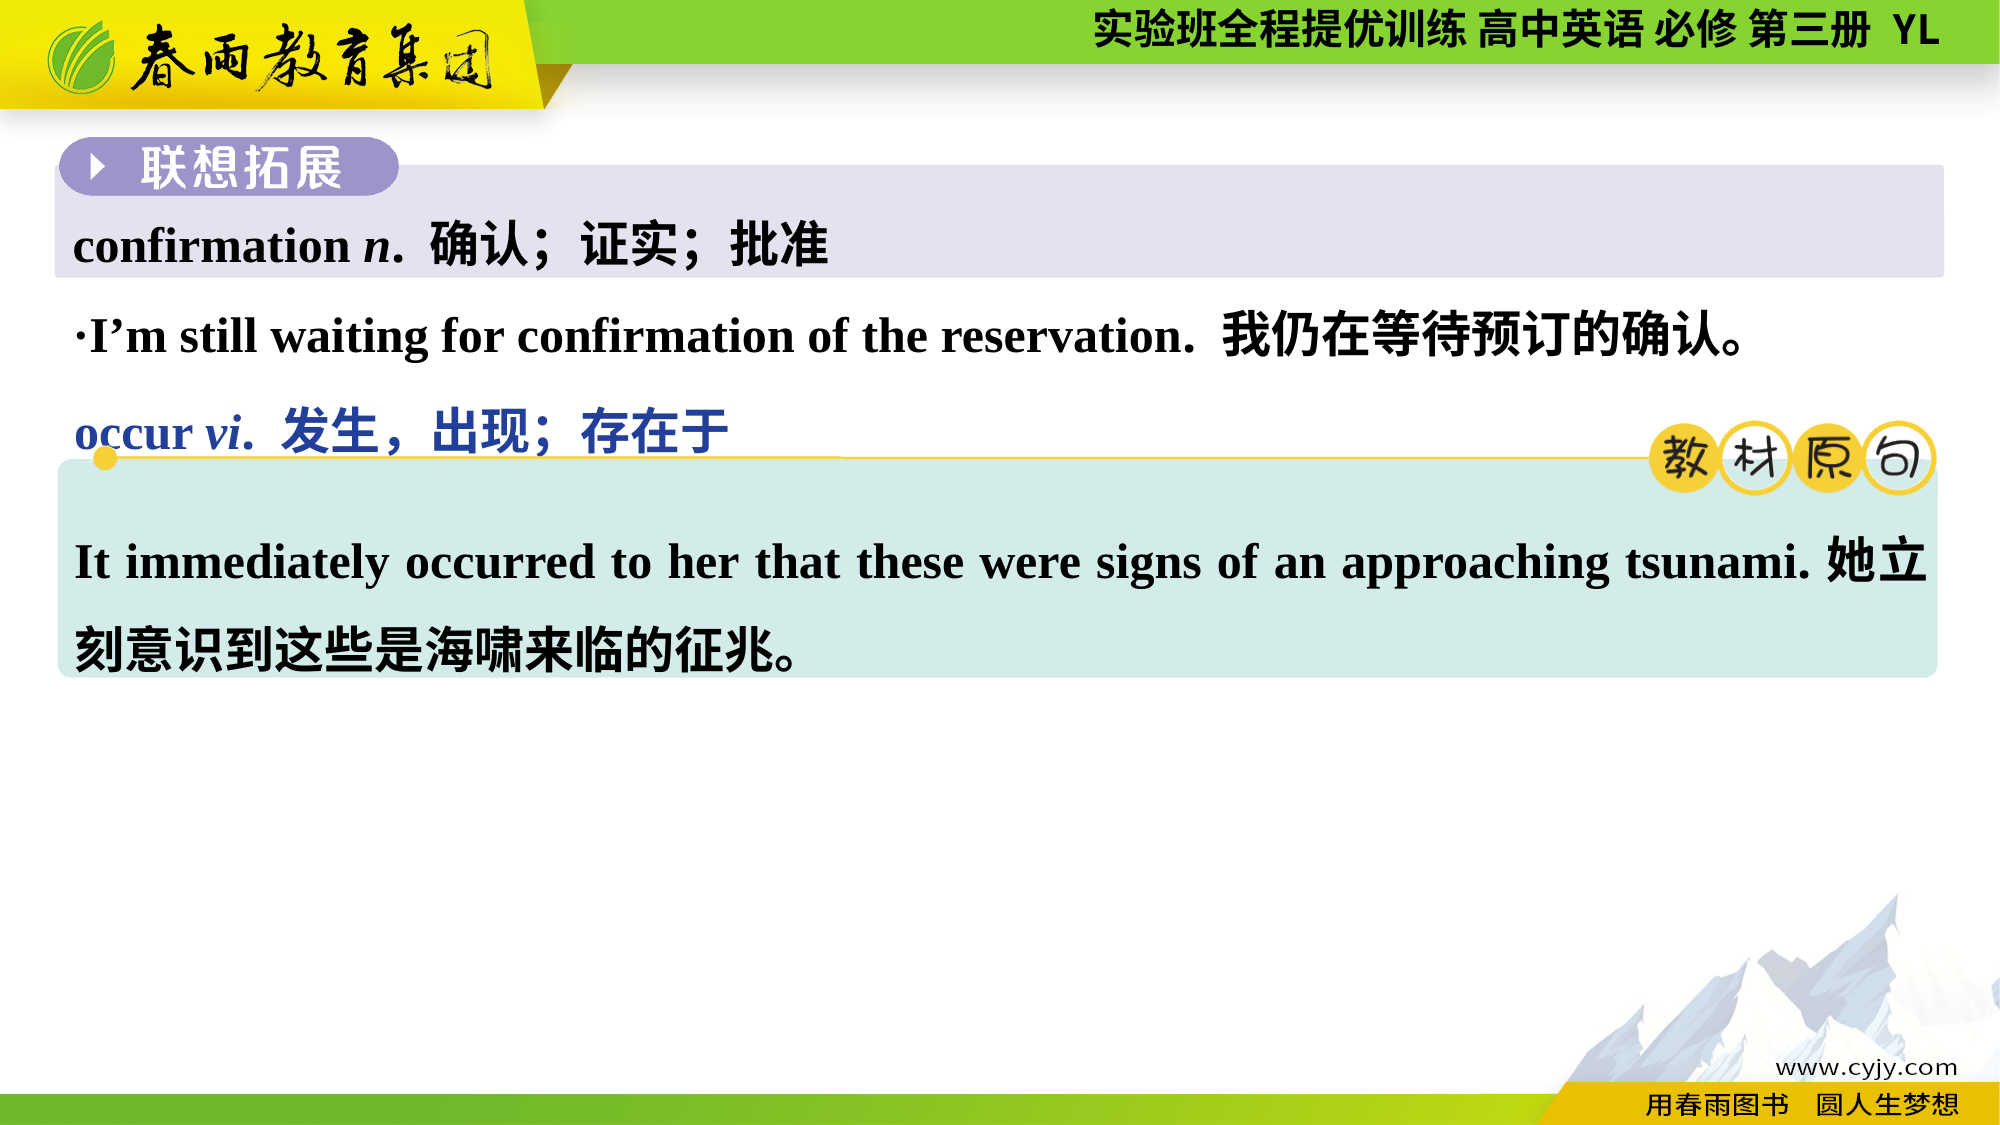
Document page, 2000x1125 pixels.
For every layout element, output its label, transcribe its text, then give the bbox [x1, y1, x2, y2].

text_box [87, 411, 1938, 498]
text_box occur vi. 发生，出现；存在于 It immediately occurred to her that these were signs of an approaching tsunami.她立刻意识到这些是海啸来临的征兆。 [59, 361, 1944, 686]
list confirmation n. 确认；证实；批准 ·I’m still waiting for confirmation of the reservation. 我仍在等待预订的确认。 [57, 174, 1942, 361]
picture [0, 0, 2000, 1125]
text_box [404, 164, 1945, 278]
